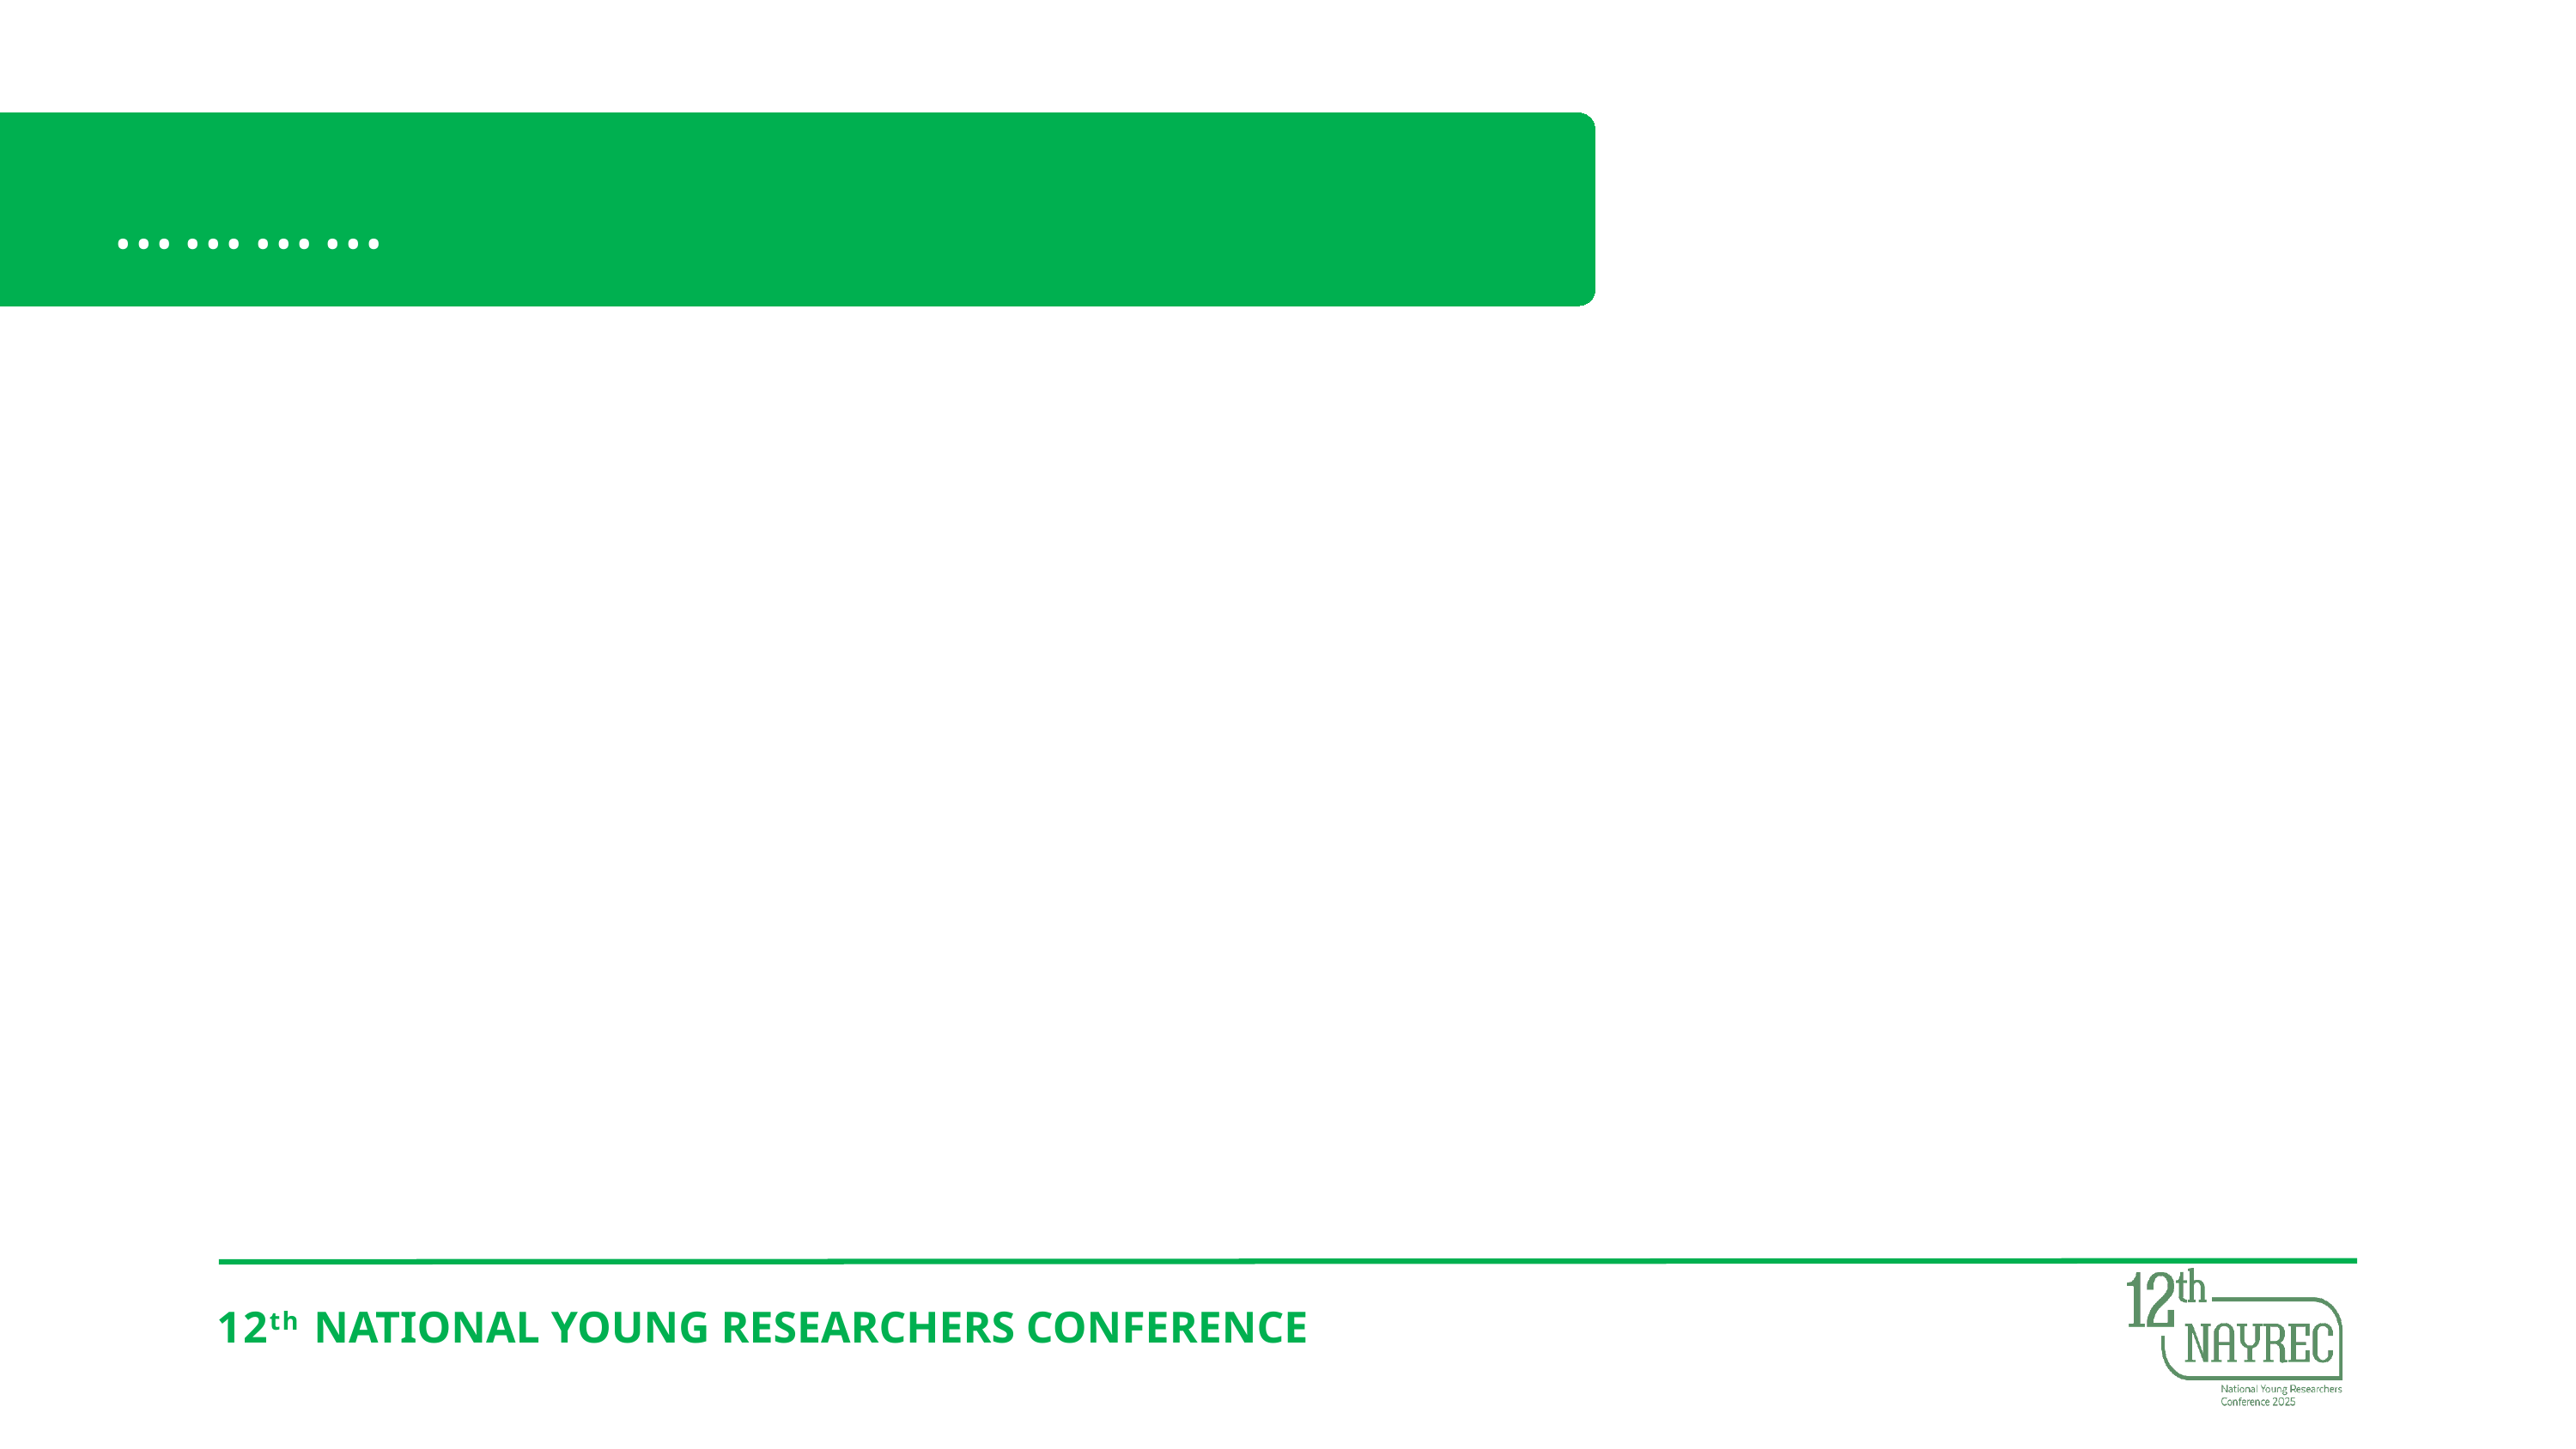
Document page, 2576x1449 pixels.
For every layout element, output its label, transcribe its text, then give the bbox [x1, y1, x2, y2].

text_box [0, 112, 1595, 306]
picture [2071, 1226, 2415, 1426]
text_box 12th NATIONAL YOUNG RESEARCHERS CONFERENCE [204, 1293, 1545, 1358]
text_box ………… [112, 155, 1713, 265]
